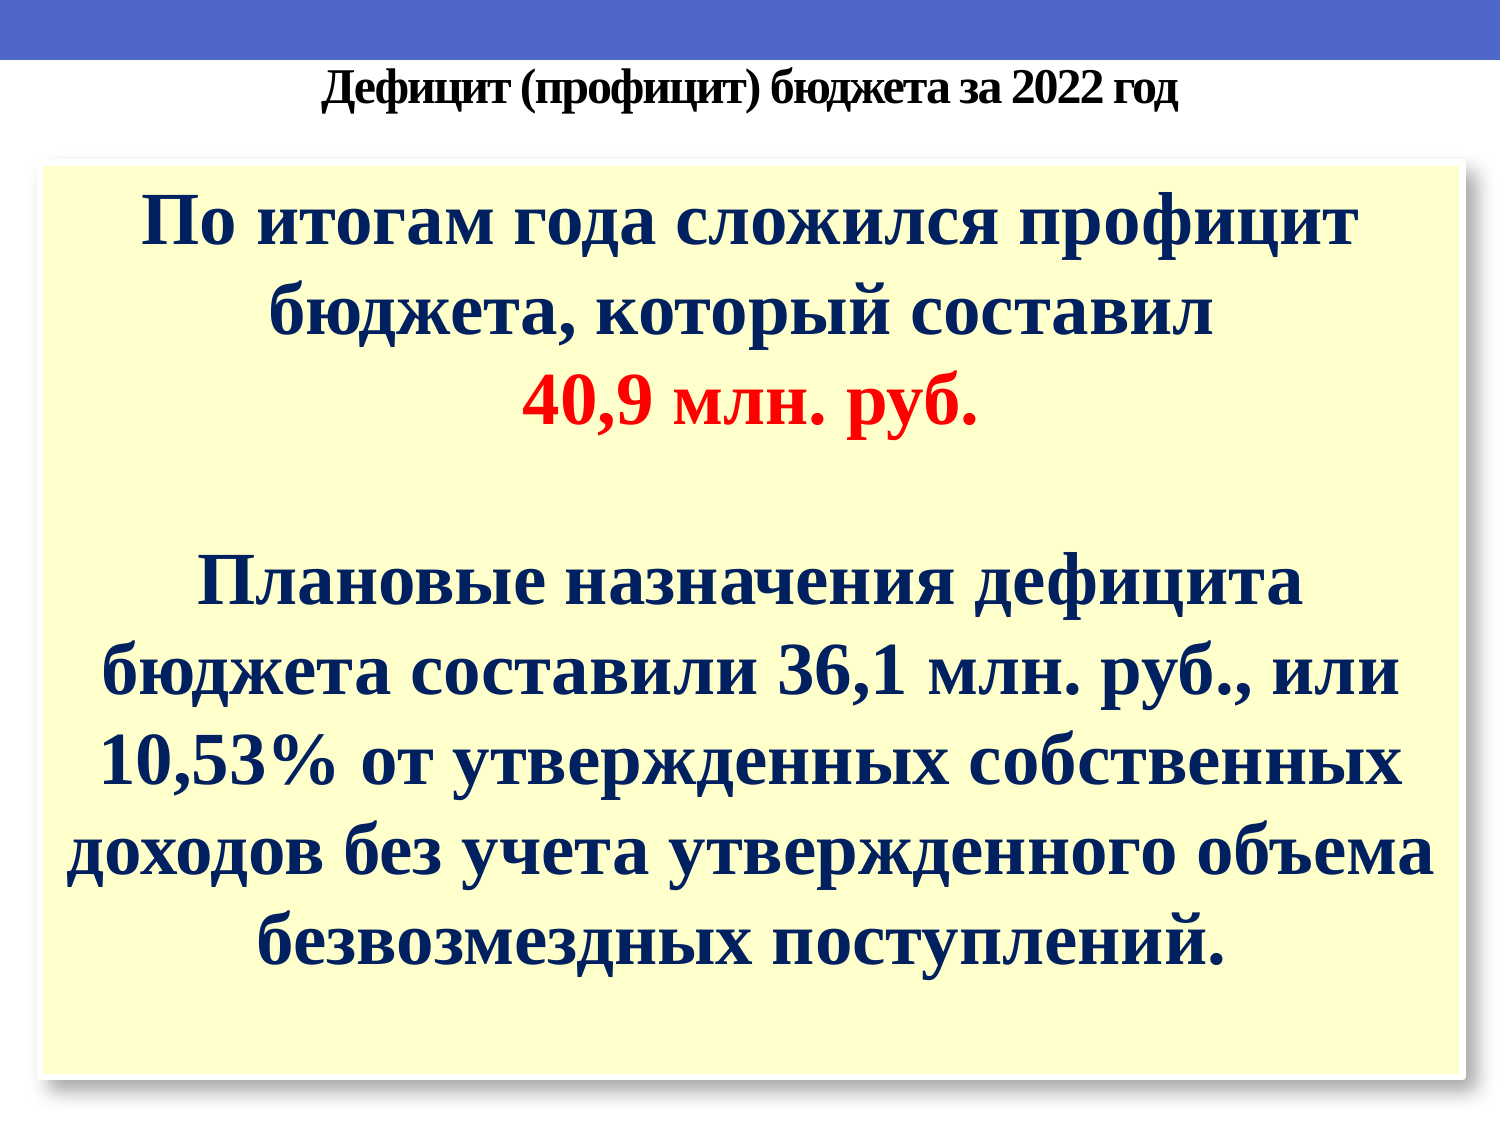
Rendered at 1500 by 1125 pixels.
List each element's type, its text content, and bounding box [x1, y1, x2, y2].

text_box По итогам года сложился профицит бюджета, который составил 40,9 млн. руб. Плановые назначения дефицита бюджета составили 36,1 млн. руб., или 10,53% от утвержденных собственных доходов без учета утвержденного объема безвозмездных поступлений. [39, 162, 1463, 1078]
title Дефицит (профицит) бюджета за 2022 год [37, 37, 1463, 130]
